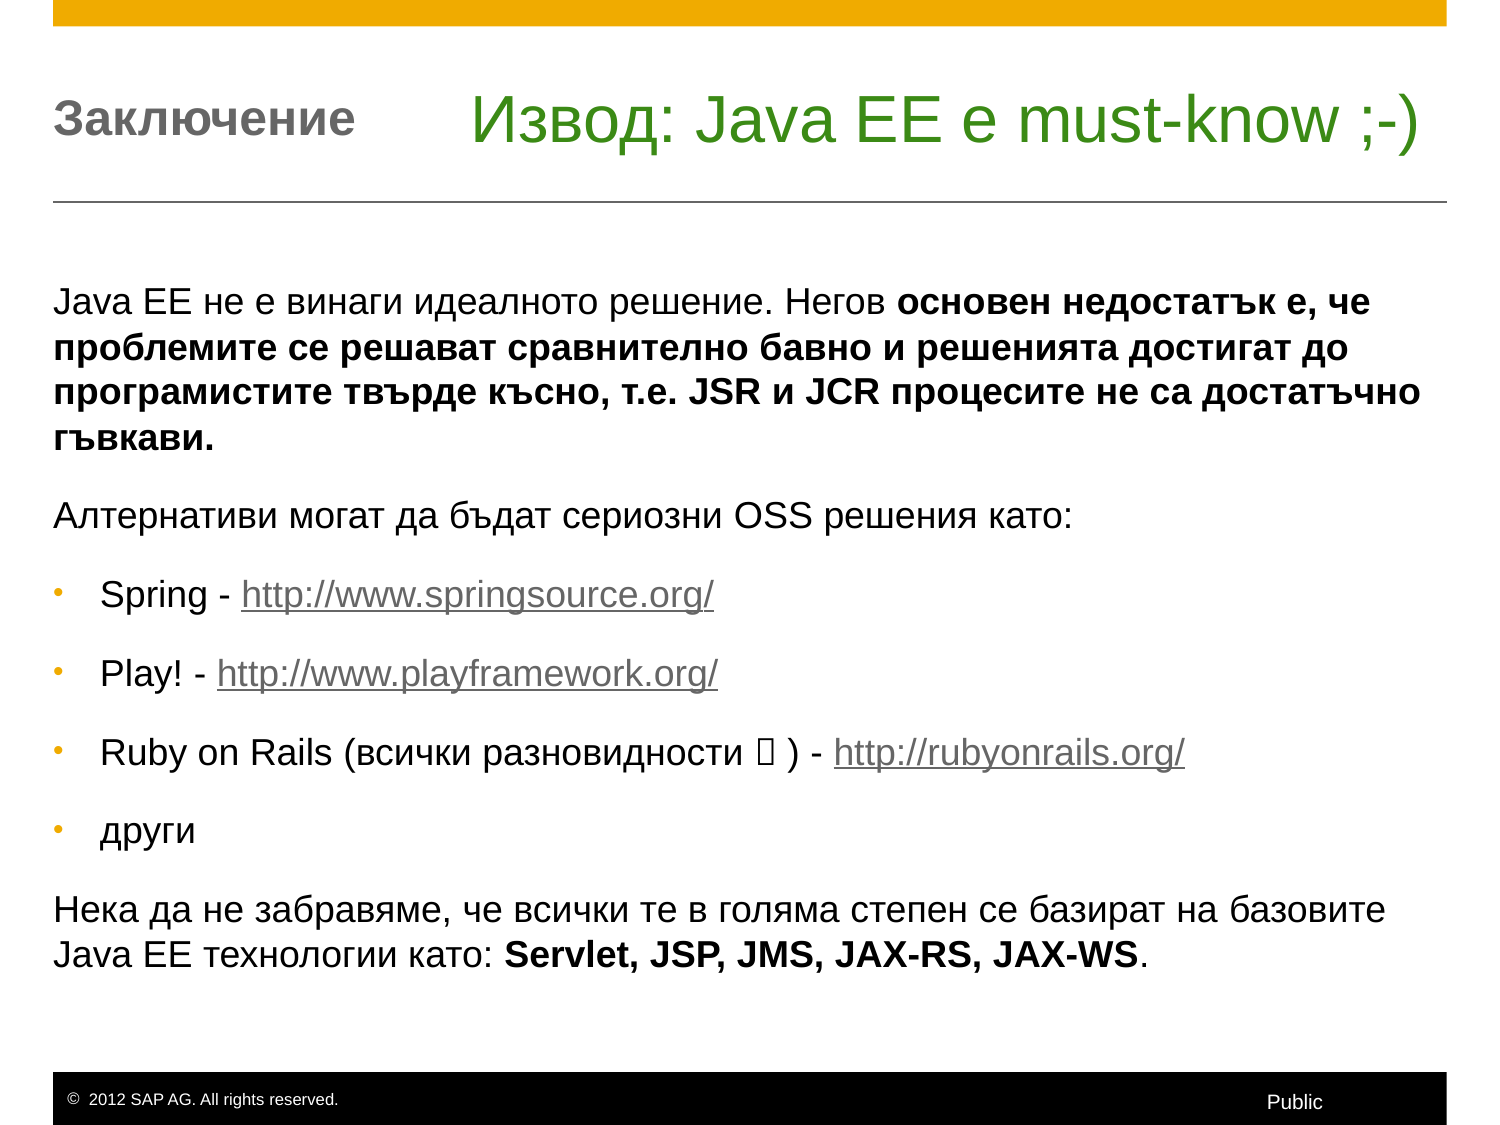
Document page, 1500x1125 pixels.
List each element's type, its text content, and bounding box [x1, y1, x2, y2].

title Заключение [53, 53, 1447, 178]
list Java EE не е винаги идеалното решение. Негов основен недостатък е, че проблемите се решават сравнително бавно и решенията достигат до програмистите твърде късно, т.е. JSR и JCR процесите не са достатъчно гъвкави. Алтернативи могат да бъдат сериозни OSS решения като: Spring - http://www.springsource.org/ Play! - http://www.playframework.org/ Ruby on Rails (всички разновидности  ) - http://rubyonrails.org/ други Нека да не забравяме, че всички те в голяма степен се базират на базовите Java EE технологии като: Servlet, JSP, JMS, JAX-RS, JAX-WS. [53, 277, 1447, 998]
text_box Извод: Java EE e must-know ;-) [470, 75, 1452, 156]
